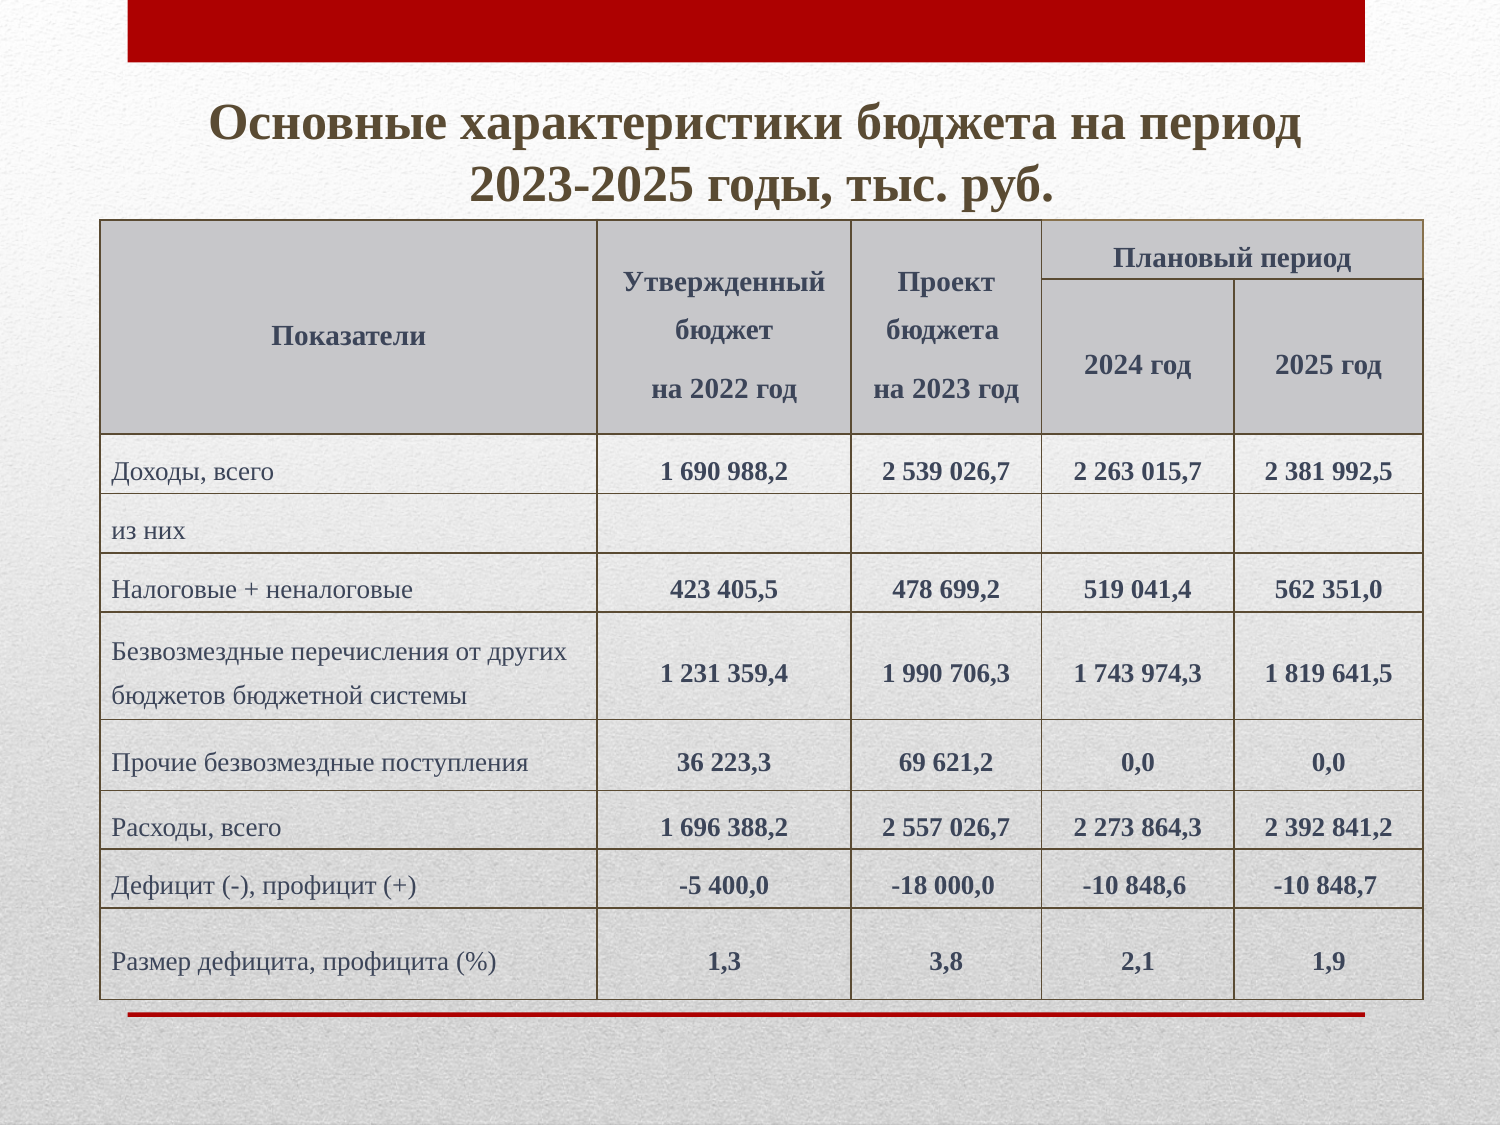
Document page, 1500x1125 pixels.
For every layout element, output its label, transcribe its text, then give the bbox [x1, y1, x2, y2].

table_cell 2024 год [1042, 280, 1233, 433]
table_cell 2025 год [1235, 280, 1422, 433]
table_cell 1 743 974,3 [1042, 613, 1233, 719]
table_cell [1235, 494, 1422, 552]
table_cell 1 990 706,3 [852, 613, 1041, 719]
table_cell -10 848,6 [1042, 850, 1233, 907]
table_cell 0,0 [1042, 720, 1233, 790]
table_cell -18 000,0 [852, 850, 1041, 907]
table_header Проект бюджета на 2023 год [852, 221, 1041, 433]
table_cell 1 690 988,2 [598, 435, 850, 493]
table_cell 1,3 [598, 909, 850, 999]
table_cell 69 621,2 [852, 720, 1041, 790]
table_header Утвержденный бюджет на 2022 год [598, 221, 850, 433]
table_cell 1 231 359,4 [598, 613, 850, 719]
table_cell 2 539 026,7 [852, 435, 1041, 493]
table_cell Дефицит (-), профицит (+) [101, 850, 596, 907]
table_cell 478 699,2 [852, 554, 1041, 611]
table_cell из них [101, 494, 596, 552]
table_cell 3,8 [852, 909, 1041, 999]
table_cell Размер дефицита, профицита (%) [101, 909, 596, 999]
table_cell Расходы, всего [101, 791, 596, 848]
table_cell -10 848,7 [1235, 850, 1422, 907]
table_cell 423 405,5 [598, 554, 850, 611]
table_cell Налоговые + неналоговые [101, 554, 596, 611]
table_cell 2,1 [1042, 909, 1233, 999]
table_cell 2 273 864,3 [1042, 791, 1233, 848]
table_cell 36 223,3 [598, 720, 850, 790]
table_cell Безвозмездные перечисления от других бюджетов бюджетной системы [101, 613, 596, 719]
table_cell [1042, 494, 1233, 552]
table_cell 2 381 992,5 [1235, 435, 1422, 493]
table_cell Прочие безвозмездные поступления [101, 720, 596, 790]
table_cell 0,0 [1235, 720, 1422, 790]
table_header Показатели [101, 221, 596, 433]
table_cell -5 400,0 [598, 850, 850, 907]
table_header Плановый период [1042, 221, 1422, 278]
table_cell [852, 494, 1041, 552]
table_cell 2 392 841,2 [1235, 791, 1422, 848]
table_cell 1 819 641,5 [1235, 613, 1422, 719]
table_cell 519 041,4 [1042, 554, 1233, 611]
table_cell 1,9 [1235, 909, 1422, 999]
title Основные характеристики бюджета на период 2023-2025 годы, тыс. руб. [88, 19, 1436, 220]
table_cell 2 557 026,7 [852, 791, 1041, 848]
table_cell Доходы, всего [101, 435, 596, 493]
table_cell [598, 494, 850, 552]
table_cell 2 263 015,7 [1042, 435, 1233, 493]
table_cell 1 696 388,2 [598, 791, 850, 848]
table_cell 562 351,0 [1235, 554, 1422, 611]
